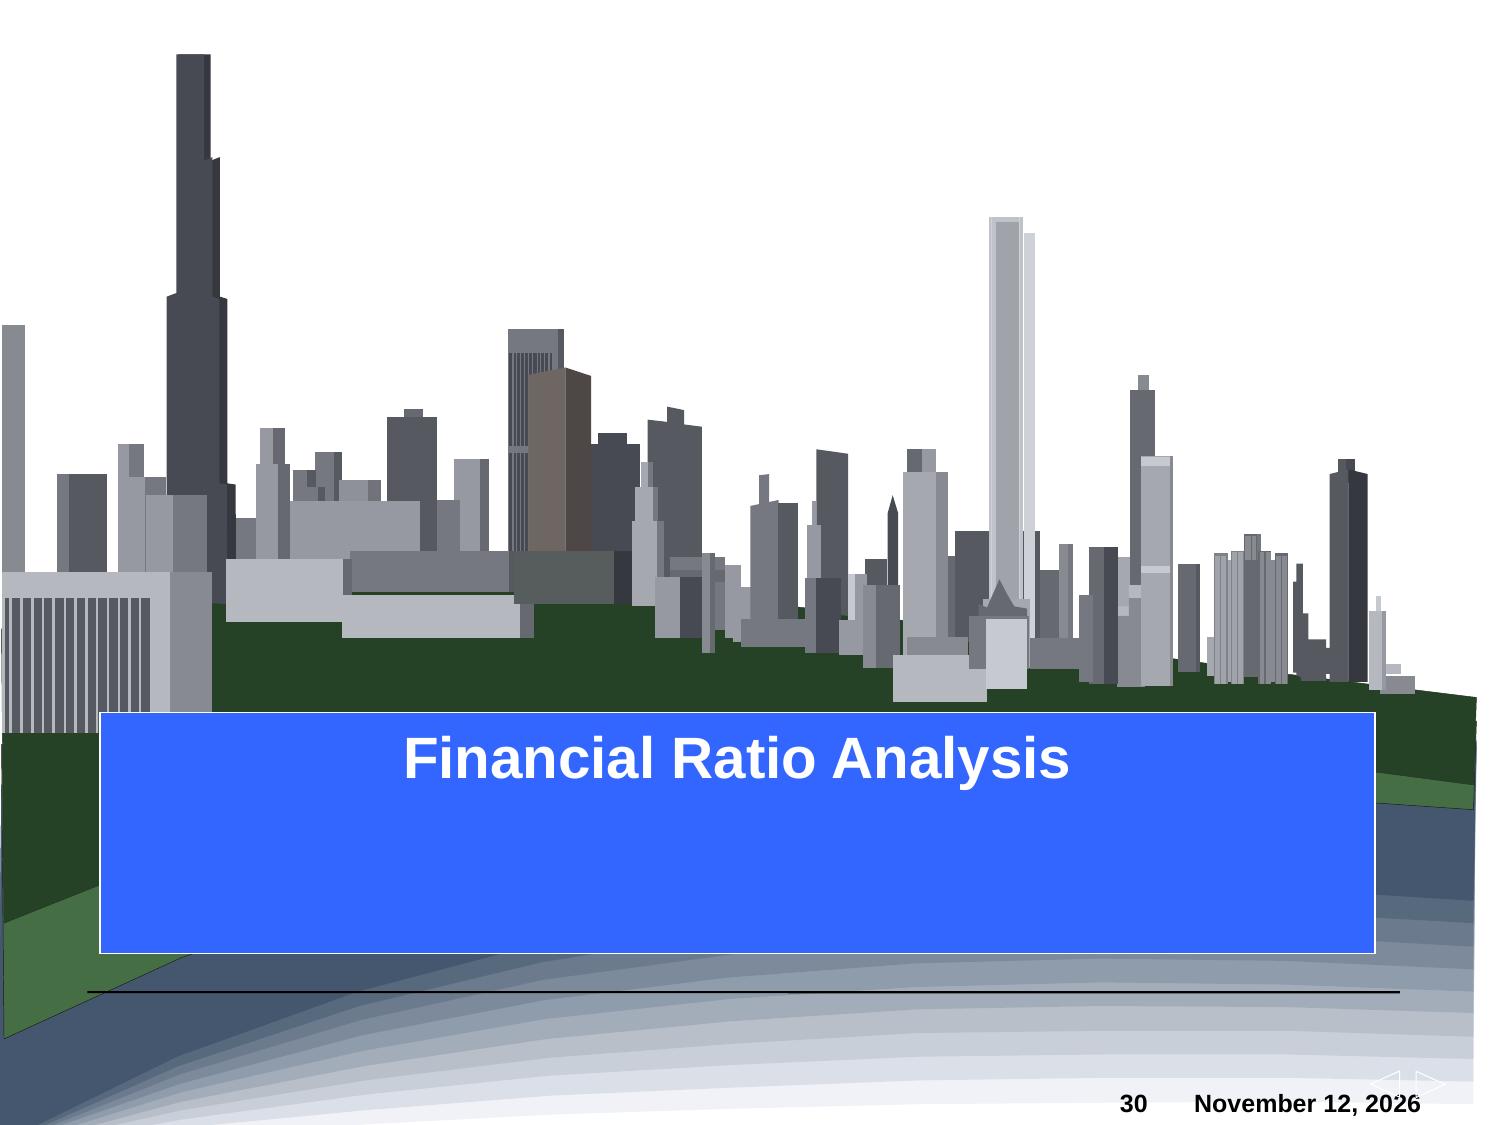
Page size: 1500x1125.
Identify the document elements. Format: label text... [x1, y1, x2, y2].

title Financial Ratio Analysis [99, 712, 1376, 954]
